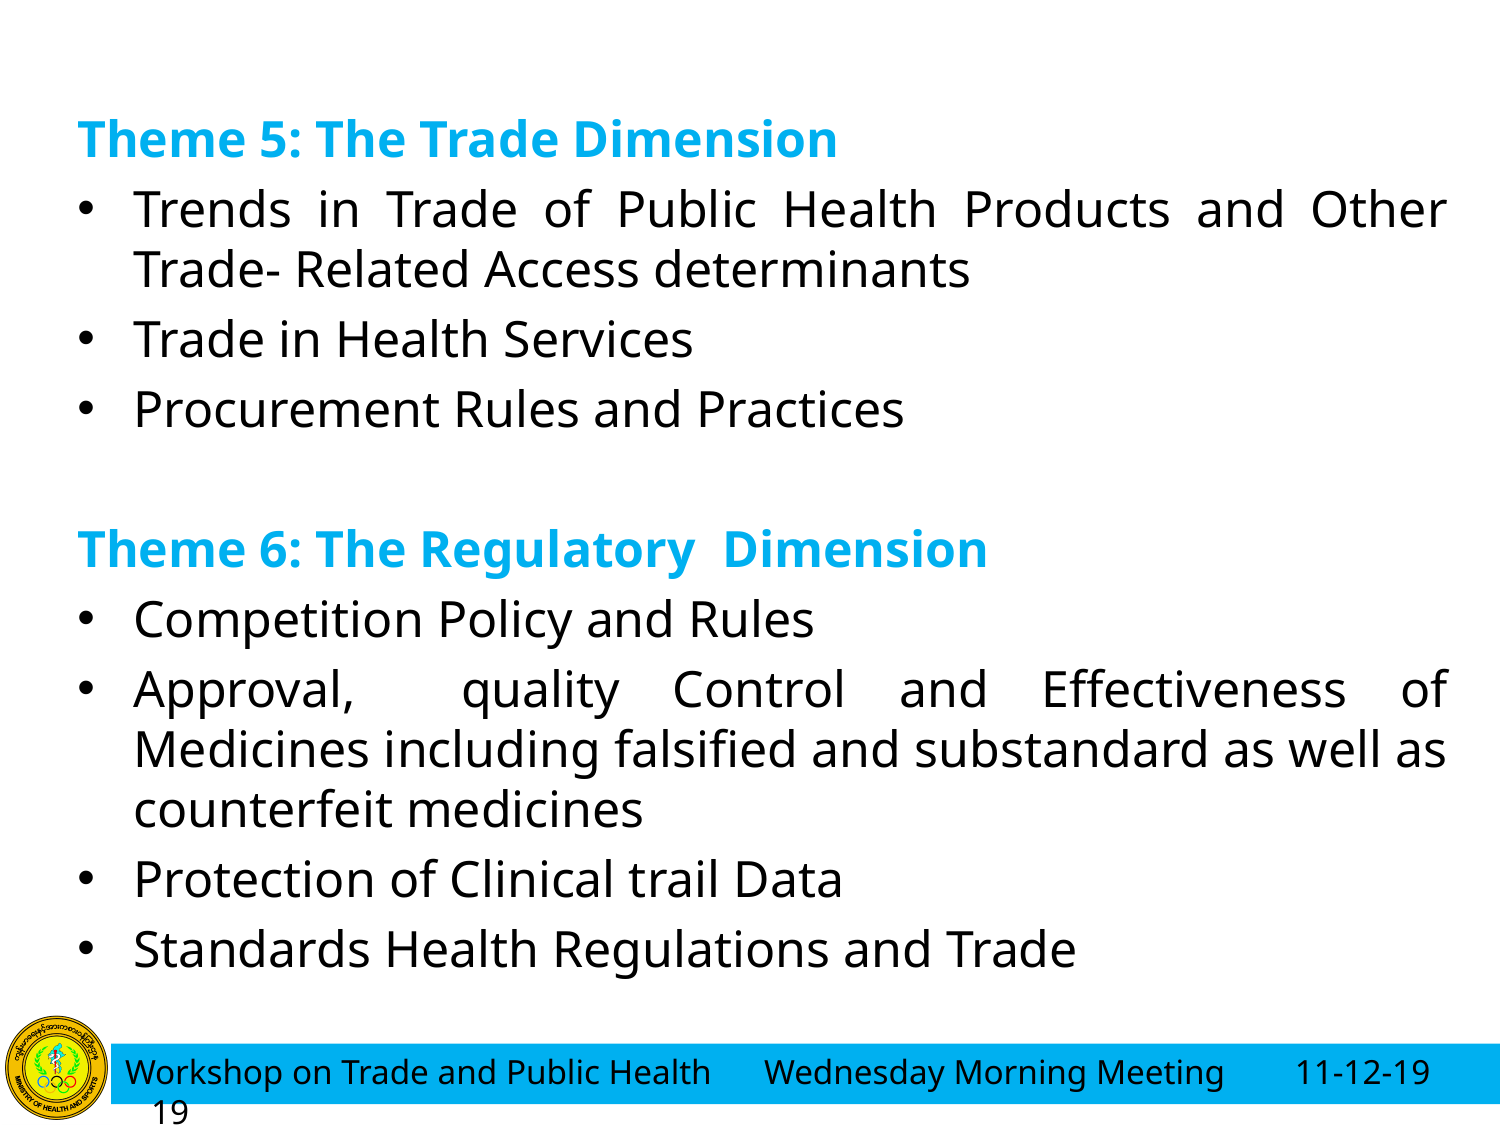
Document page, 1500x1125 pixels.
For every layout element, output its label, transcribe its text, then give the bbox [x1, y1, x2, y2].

picture [2, 1010, 111, 1125]
list Theme 5: The Trade Dimension Trends in Trade of Public Health Products and Other Trade- Related Access determinants Trade in Health Services Procurement Rules and Practices Theme 6: The Regulatory Dimension Competition Policy and Rules Approval, quality Control and Effectiveness of Medicines including falsified and substandard as well as counterfeit medicines Protection of Clinical trail Data Standards Health Regulations and Trade [62, 99, 1464, 993]
